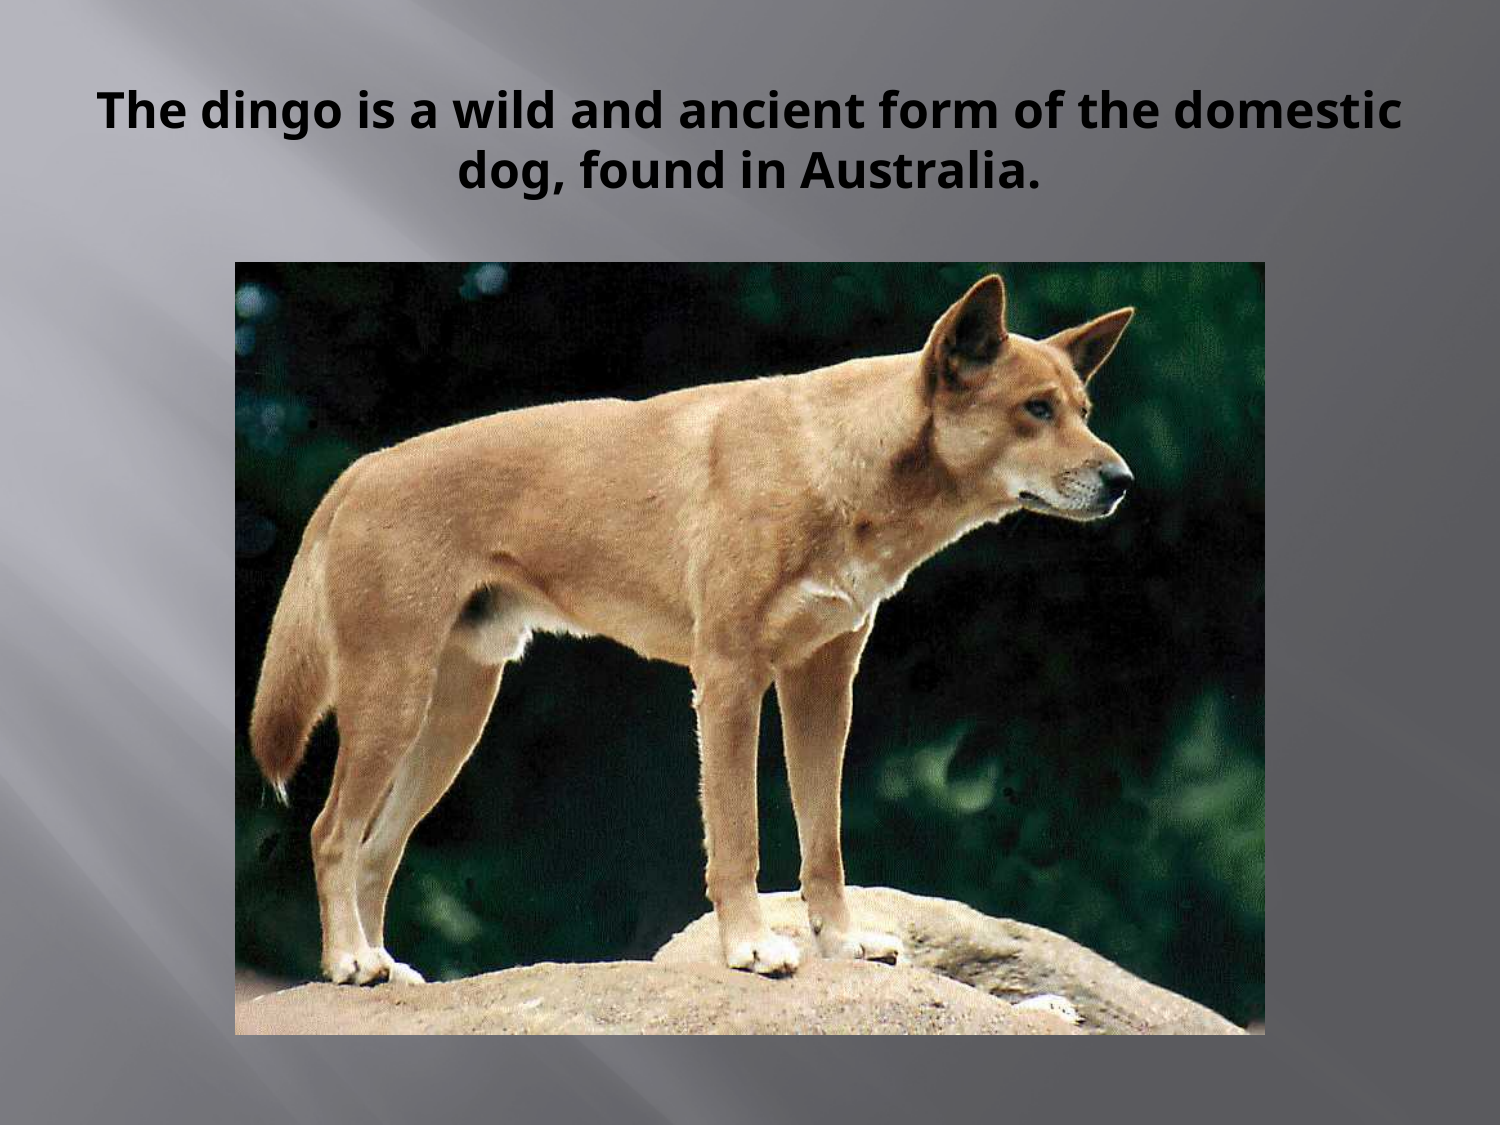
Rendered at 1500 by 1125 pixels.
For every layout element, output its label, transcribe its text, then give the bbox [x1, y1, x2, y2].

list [234, 262, 1266, 1036]
title The dingo is a wild and ancient form of the domestic dog, found in Australia. [75, 45, 1425, 233]
